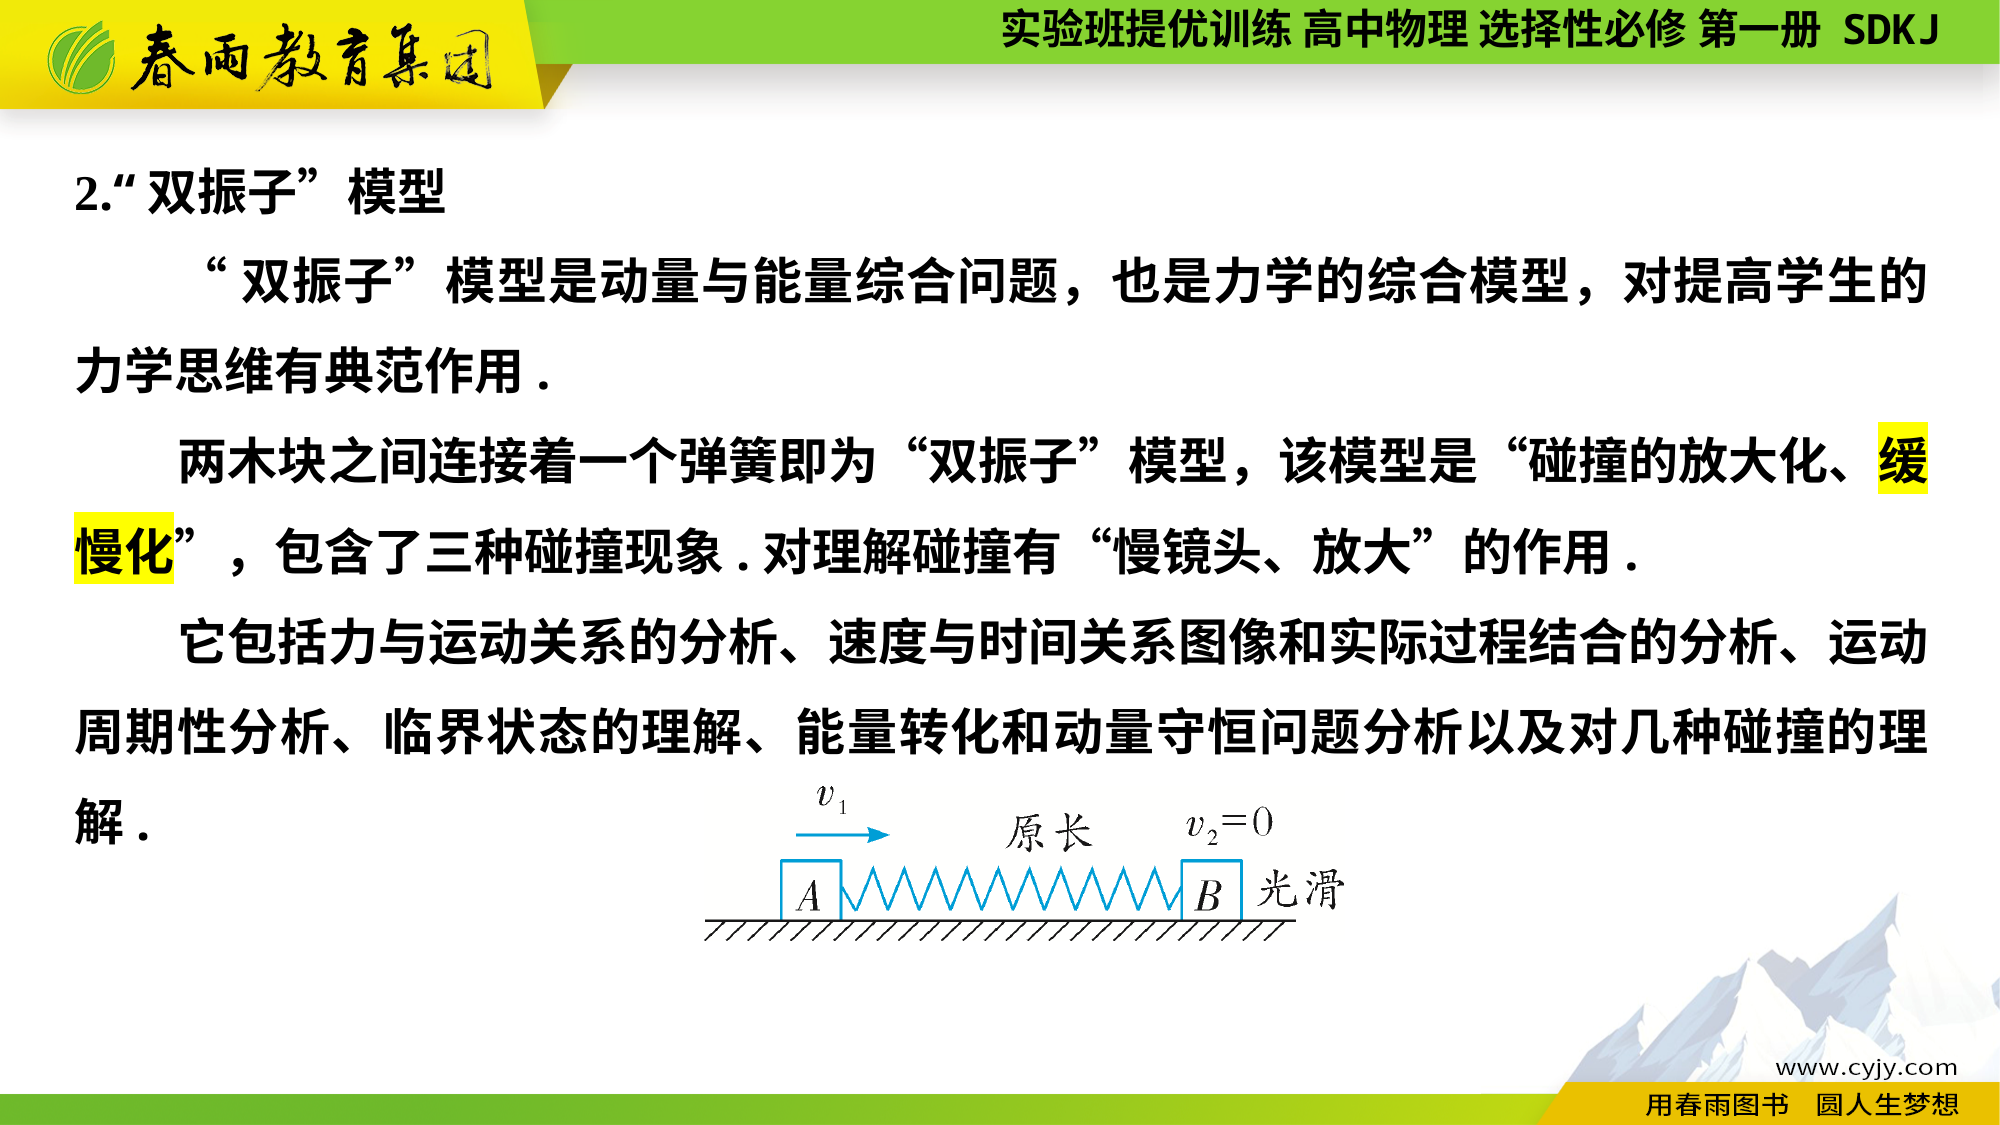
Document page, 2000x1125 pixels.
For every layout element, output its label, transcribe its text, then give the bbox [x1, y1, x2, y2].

list 2.“双振子”模型 “双振子”模型是动量与能量综合问题，也是力学的综合模型，对提高学生的力学思维有典范作用. 两木块之间连接着一个弹簧即为“双振子”模型，该模型是“碰撞的放大化、缓慢化”，包含了三种碰撞现象.对理解碰撞有“慢镜头、放大”的作用. 它包括力与运动关系的分析、速度与时间关系图像和实际过程结合的分析、运动周期性分析、临界状态的理解、能量转化和动量守恒问题分析以及对几种碰撞的理解. [59, 122, 1944, 865]
picture [0, 0, 2000, 1125]
